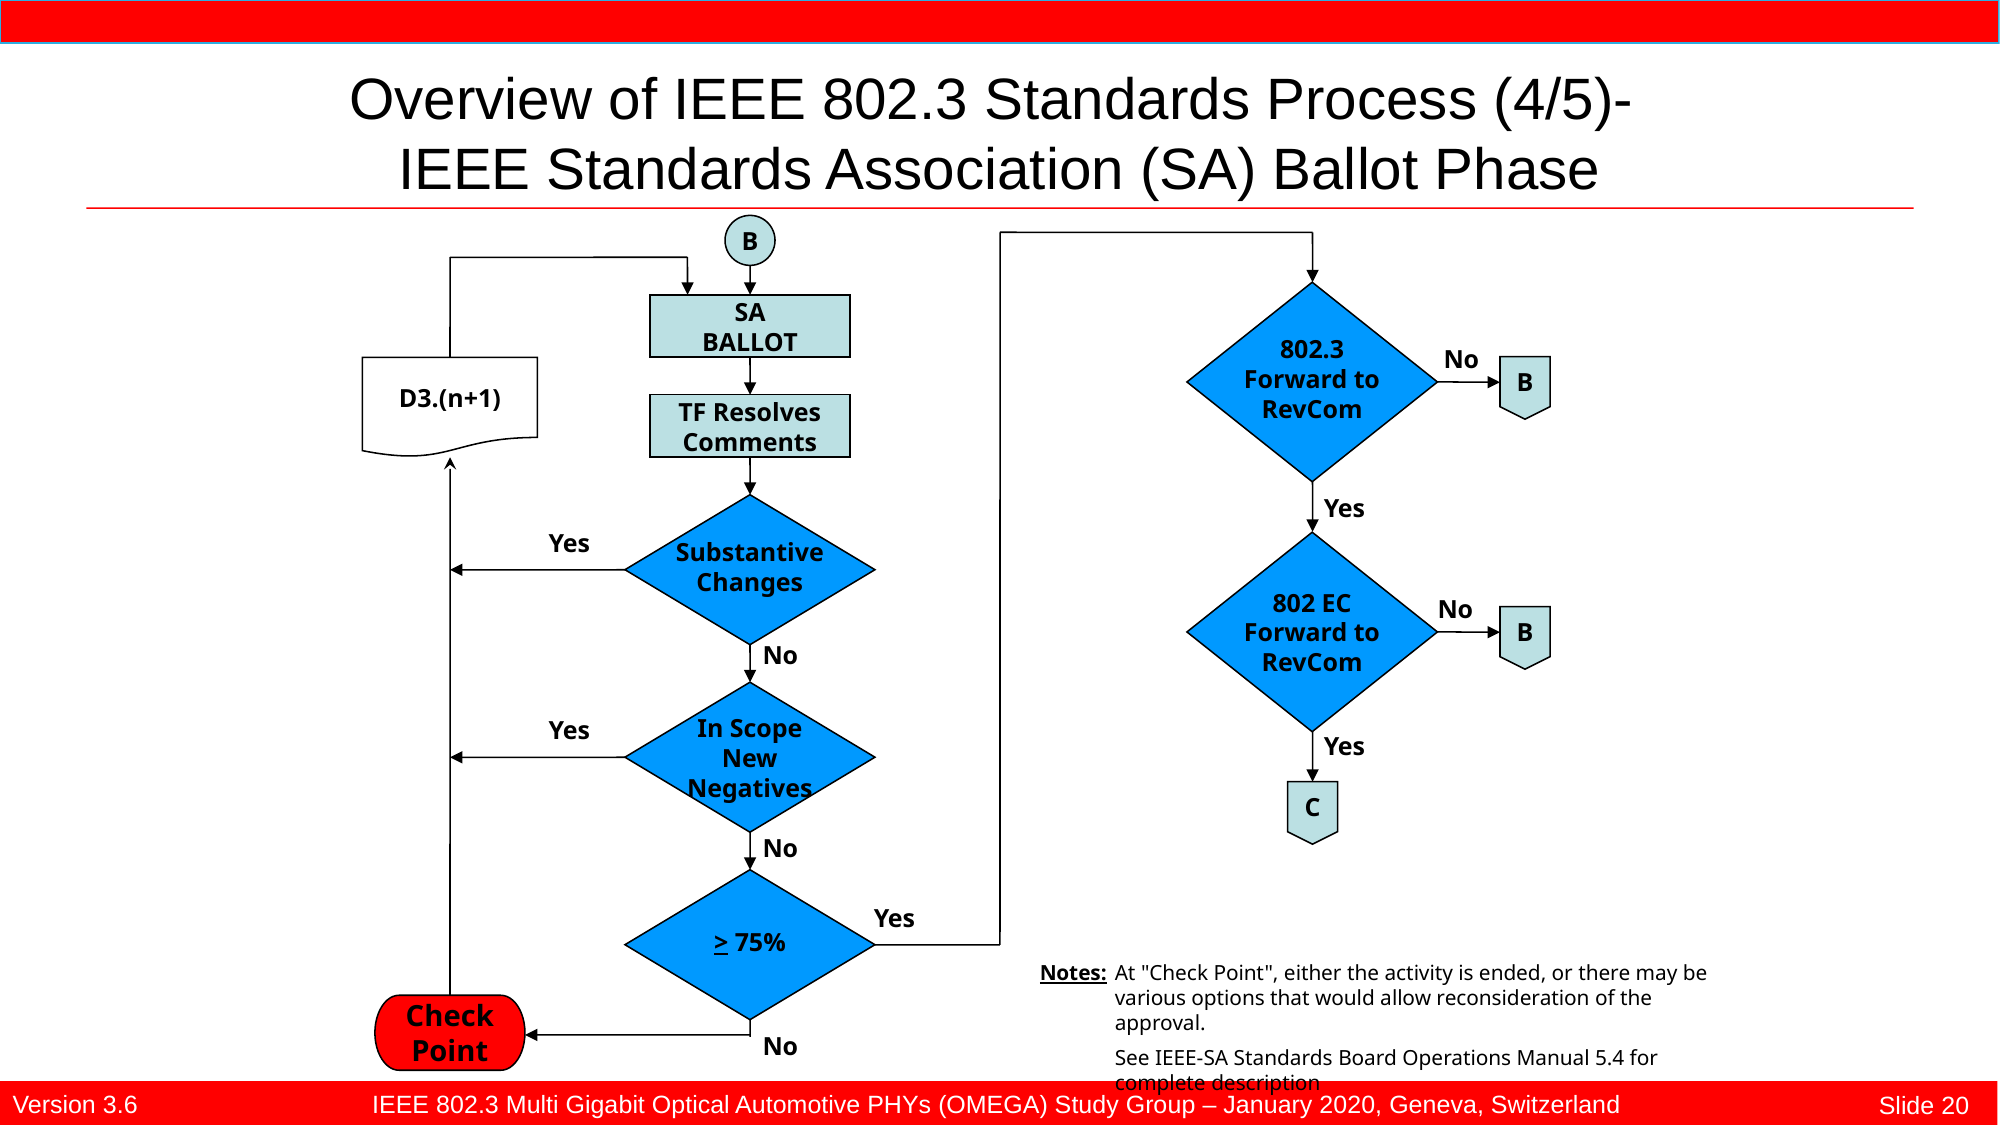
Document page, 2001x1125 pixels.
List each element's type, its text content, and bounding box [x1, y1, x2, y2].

text_box In Scope New Negatives [624, 682, 875, 833]
text_box [1306, 482, 1319, 532]
text_box > 75% [624, 870, 875, 1020]
text_box [743, 457, 757, 494]
text_box B [725, 215, 776, 266]
text_box Check Point [374, 995, 525, 1071]
text_box B [1500, 356, 1551, 420]
text_box [450, 751, 624, 764]
text_box [743, 357, 757, 394]
text_box Yes [1313, 485, 1380, 531]
text_box Notes: At "Check Point", either the activity is ended, or there may be various options that would allow reconsideration of the approval. See IEEE-SA Standards Board Operations Manual 5.4 for complete description [1025, 952, 1725, 1103]
text_box C [1287, 781, 1338, 845]
text_box No [747, 1023, 813, 1069]
text_box [743, 644, 757, 682]
text_box 802.3 Forward to RevCom [1186, 282, 1438, 482]
text_box No [1428, 335, 1494, 381]
text_box TF Resolves Comments [650, 394, 851, 458]
text_box No [747, 824, 813, 870]
text_box No [1422, 585, 1488, 631]
text_box Substantive Changes [624, 494, 875, 645]
text_box 802 EC Forward to RevCom [1186, 532, 1438, 732]
text_box Yes [858, 894, 930, 940]
text_box Yes [533, 707, 605, 752]
text_box [1438, 626, 1500, 639]
text_box SA BALLOT [650, 294, 851, 358]
text_box [1438, 379, 1500, 389]
text_box [681, 258, 694, 295]
text_box No [751, 632, 813, 677]
text_box [525, 1028, 751, 1042]
text_box Yes [1308, 485, 1312, 519]
text_box Yes [1308, 722, 1380, 768]
text_box [443, 457, 457, 470]
text_box [1306, 233, 1319, 282]
text_box [450, 563, 624, 577]
text_box D3.(n+1) [362, 357, 538, 456]
title Overview of IEEE 802.3 Standards Process (4/5)- IEEE Standards Association (SA) Ballot Phase [99, 66, 1901, 197]
text_box B [1500, 606, 1551, 670]
text_box [1306, 768, 1319, 781]
text_box [743, 266, 757, 294]
text_box Yes [533, 519, 605, 565]
